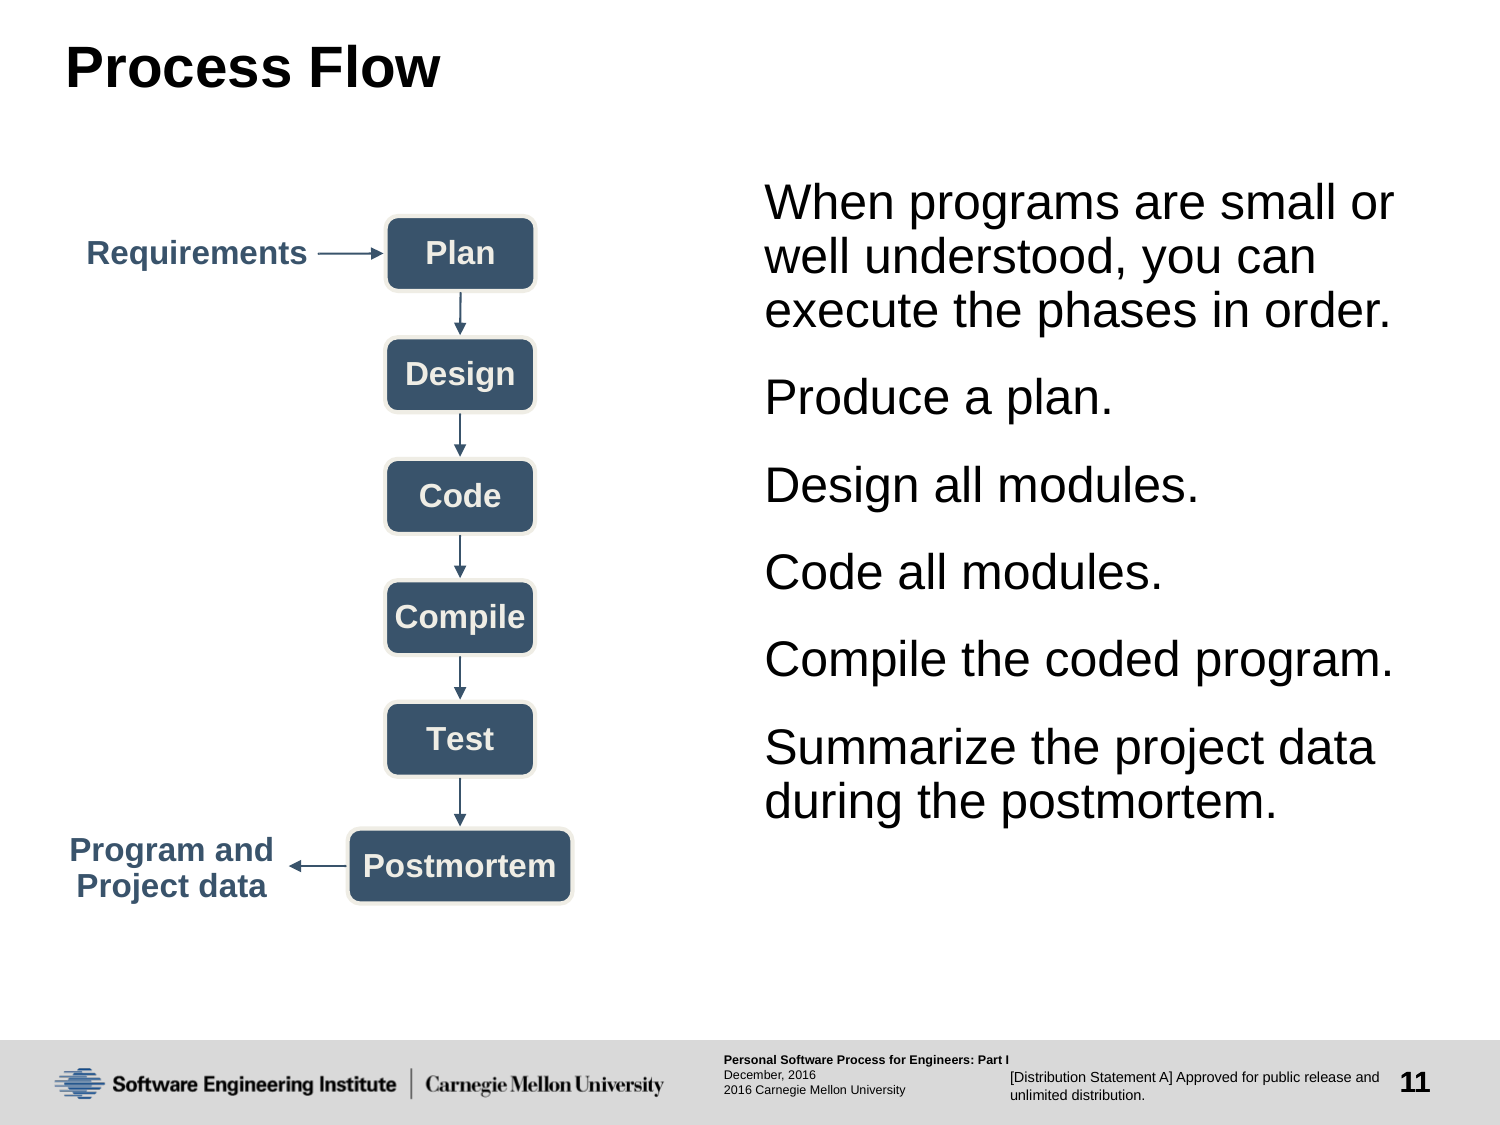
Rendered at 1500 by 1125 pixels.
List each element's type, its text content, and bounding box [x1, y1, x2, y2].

title Process Flow [65, 37, 1313, 148]
picture [46, 1061, 673, 1104]
picture [63, 213, 577, 924]
list When programs are small or well understood, you can execute the phases in order. Produce a plan. Design all modules. Code all modules. Compile the coded program. Summarize the project data during the postmortem. [764, 176, 1432, 1016]
